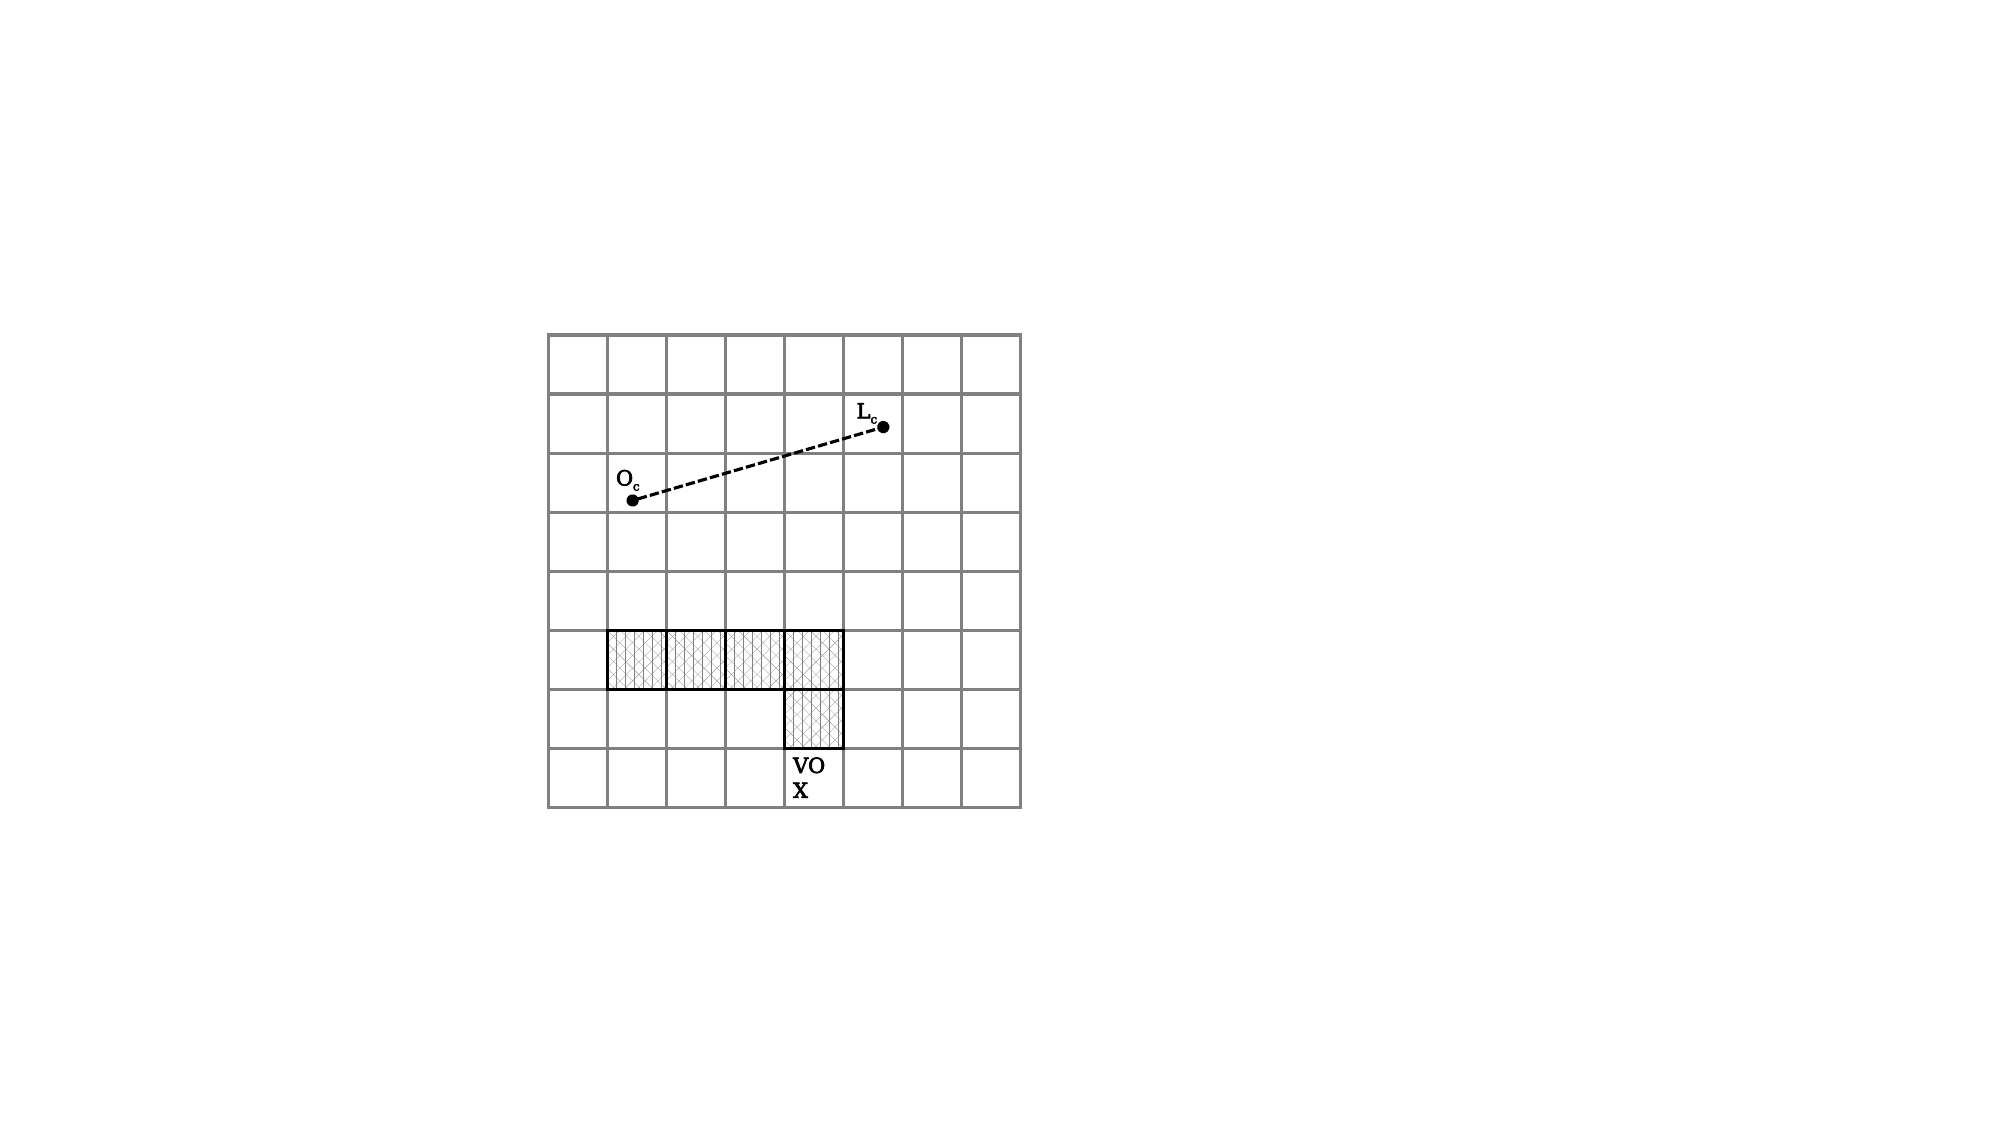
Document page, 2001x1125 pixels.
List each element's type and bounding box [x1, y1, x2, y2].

text_box [547, 334, 1022, 808]
